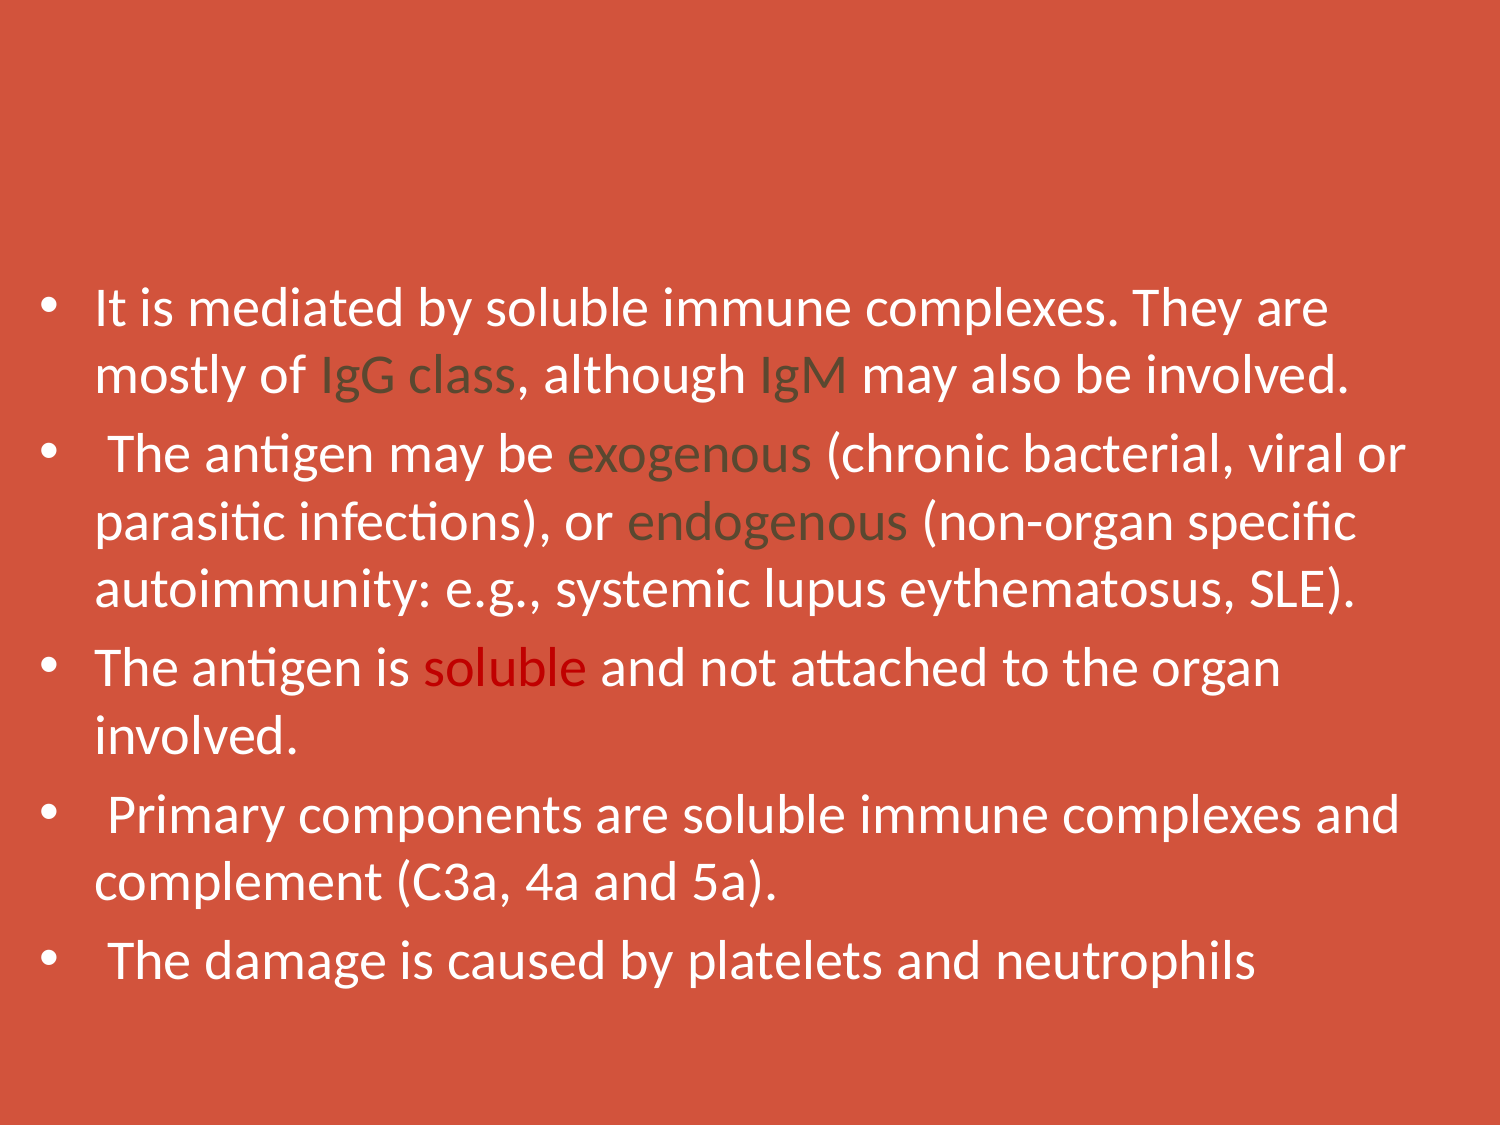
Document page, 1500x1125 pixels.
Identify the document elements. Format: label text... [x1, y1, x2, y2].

list It is mediated by soluble immune complexes. They are mostly of IgG class, although IgM may also be involved. The antigen may be exogenous (chronic bacterial, viral or parasitic infections), or endogenous (non-organ specific autoimmunity: e.g., systemic lupus eythematosus, SLE). The antigen is soluble and not attached to the organ involved. Primary components are soluble immune complexes and complement (C3a, 4a and 5a). The damage is caused by platelets and neutrophils [24, 262, 1438, 1071]
